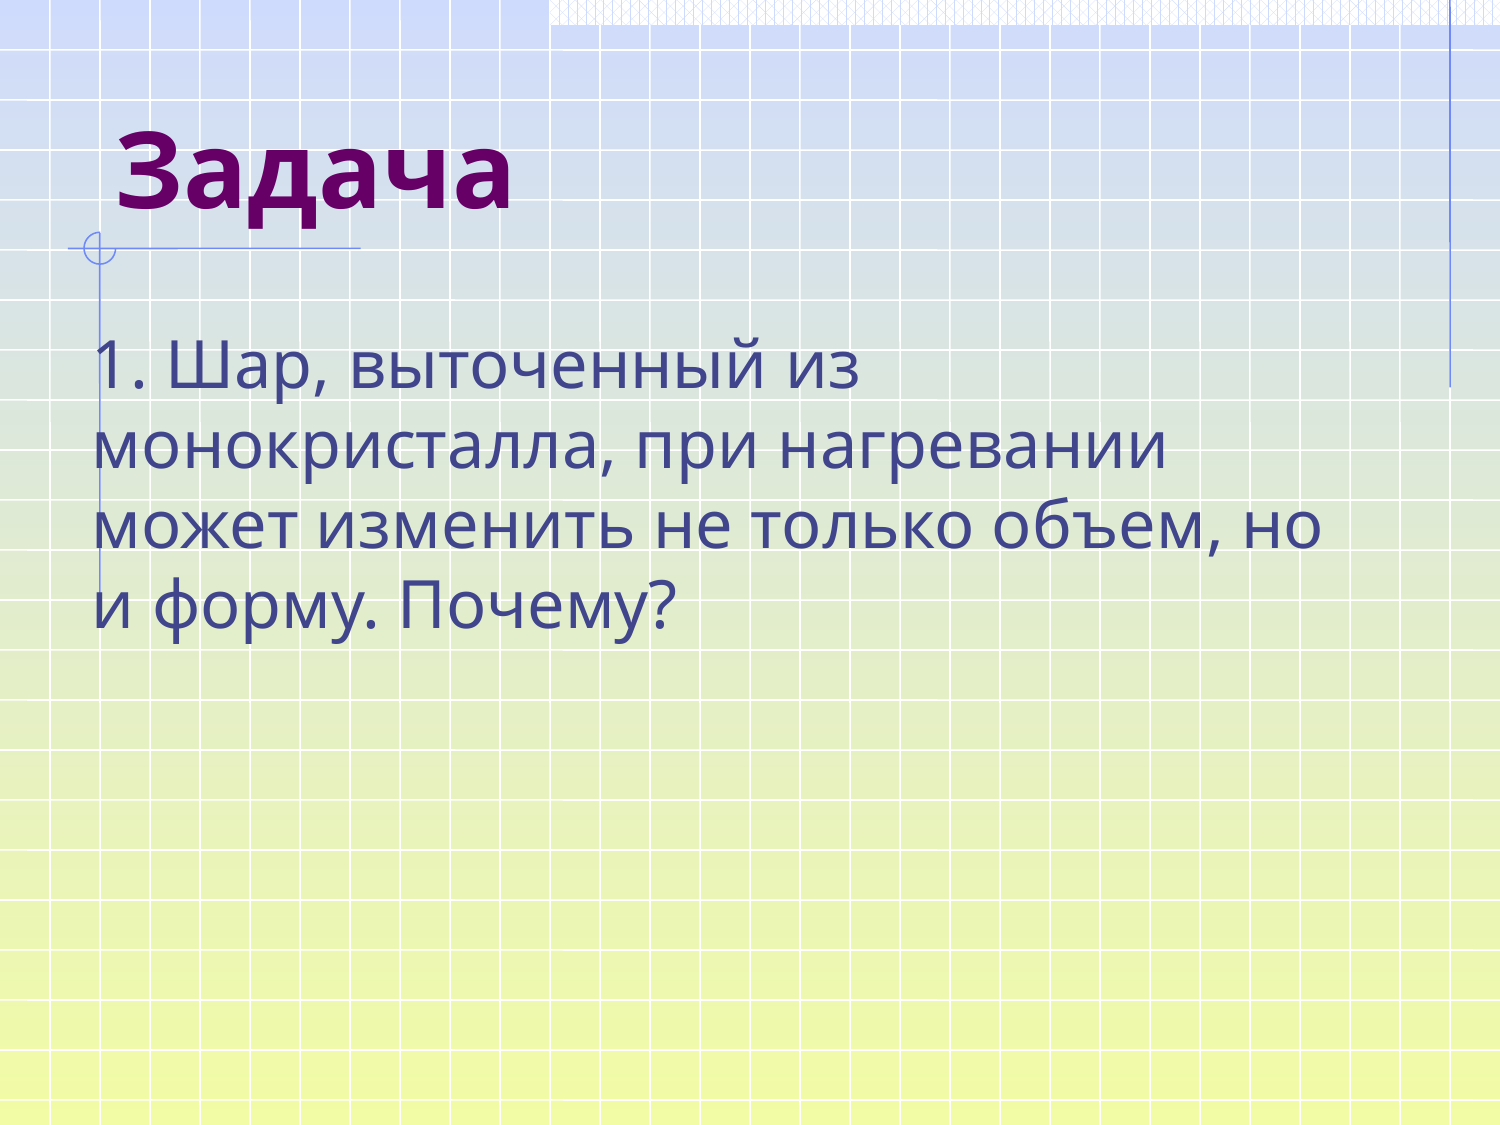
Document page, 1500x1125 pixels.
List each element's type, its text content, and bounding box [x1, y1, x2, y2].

list 1. Шар, выточенный из монокристалла, при нагревании может изменить не только объем, но и форму. Почему? [76, 314, 1365, 788]
title Задача [99, 49, 1376, 238]
